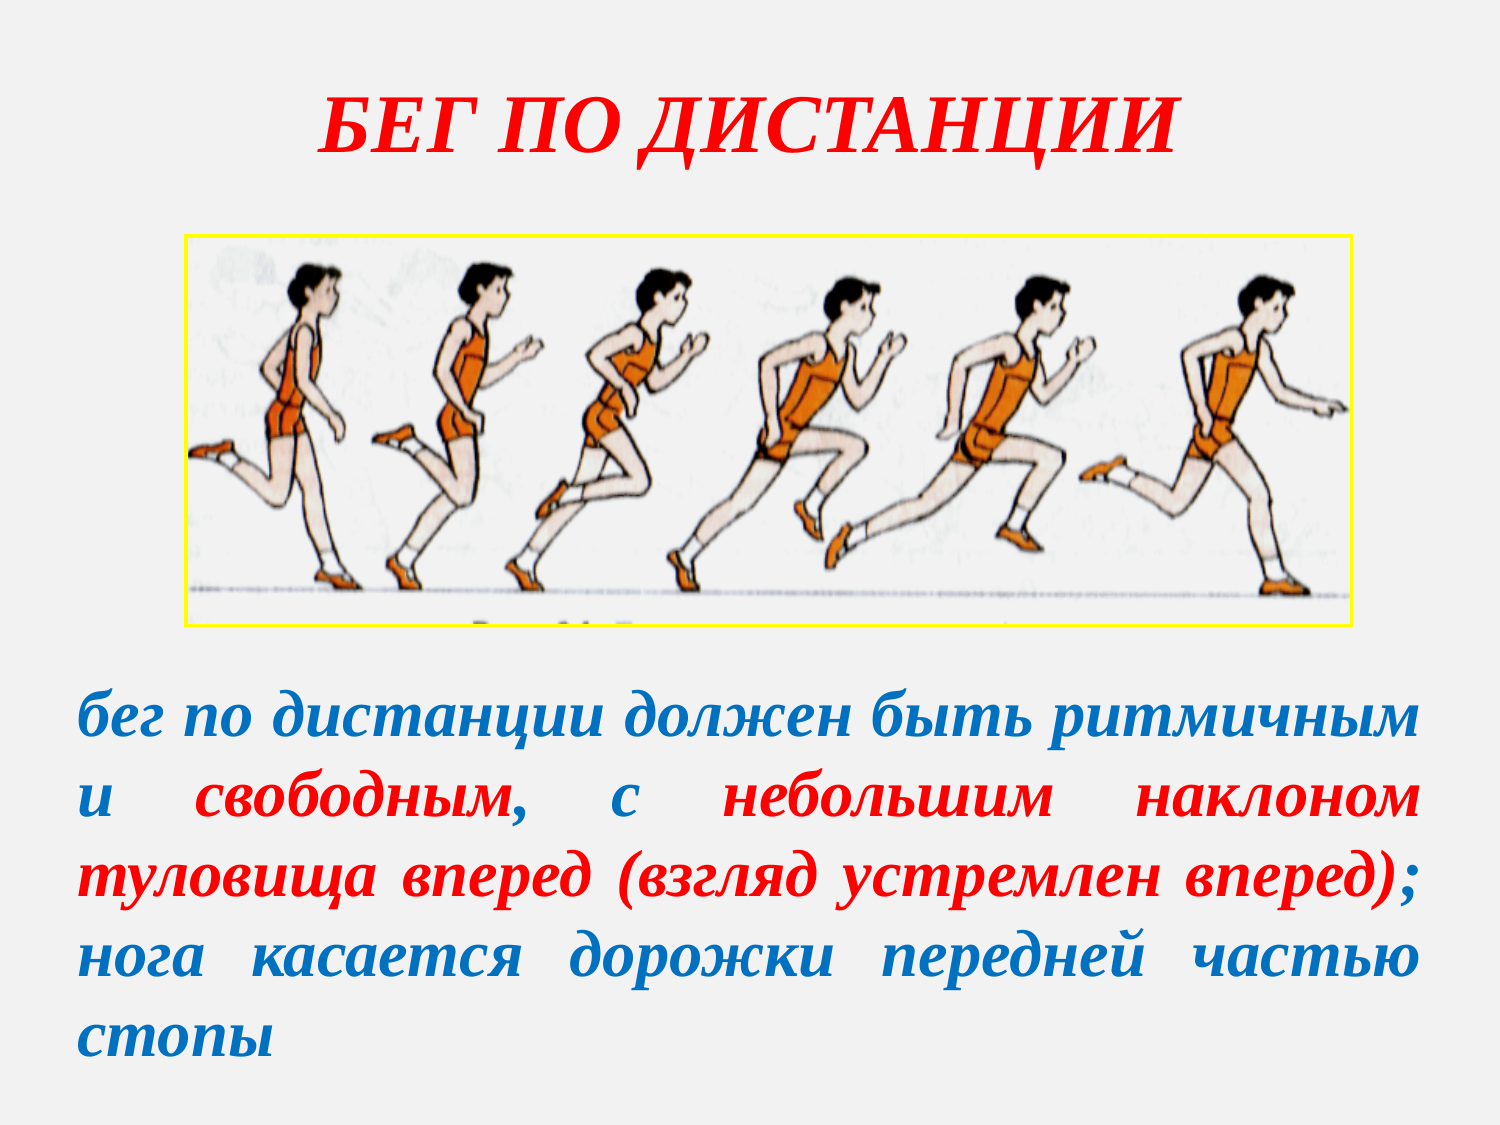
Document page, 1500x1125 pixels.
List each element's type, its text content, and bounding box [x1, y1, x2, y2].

title БЕГ ПО ДИСТАНЦИИ [74, 24, 1426, 213]
picture [187, 237, 1350, 625]
text_box бег по дистанции должен быть ритмичным и свободным, с небольшим наклоном туловища вперед (взгляд устремлен вперед); нога касается дорожки передней частью стопы [62, 662, 1438, 1077]
